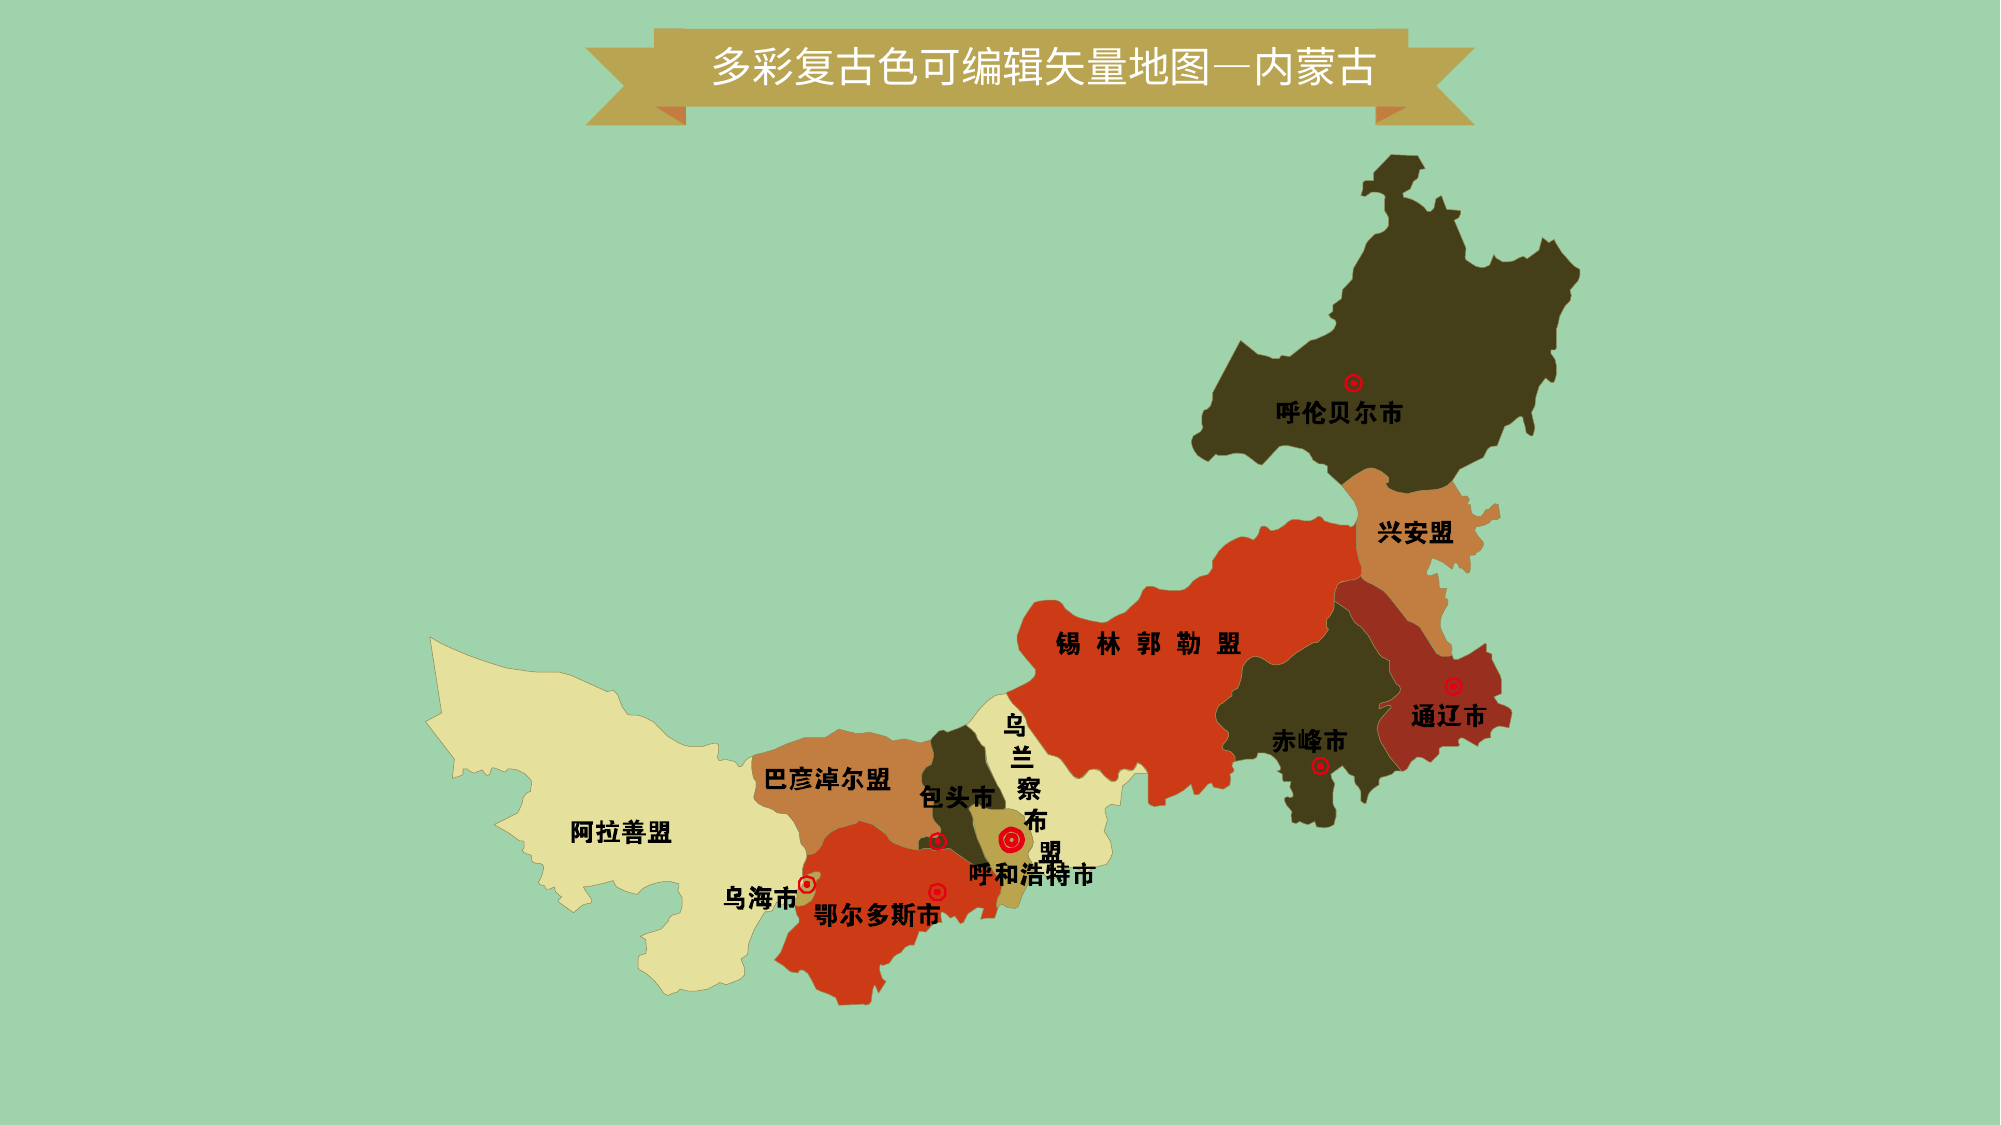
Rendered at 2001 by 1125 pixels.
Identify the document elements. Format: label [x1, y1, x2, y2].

text_box [1328, 401, 1351, 425]
text_box [840, 903, 863, 927]
text_box [409, 143, 1591, 1018]
text_box [1312, 758, 1329, 775]
text_box [799, 876, 816, 893]
text_box [1272, 729, 1296, 753]
text_box [966, 691, 1145, 872]
text_box [1276, 400, 1300, 425]
text_box [1404, 520, 1428, 545]
text_box [596, 820, 620, 843]
text_box [749, 727, 938, 857]
text_box [919, 785, 944, 808]
text_box [1380, 400, 1403, 425]
text_box [1298, 729, 1323, 753]
text_box [723, 885, 745, 910]
text_box [1354, 400, 1376, 425]
text_box [1463, 703, 1487, 728]
text_box [1429, 520, 1454, 544]
text_box [866, 767, 891, 791]
text_box [1445, 678, 1462, 695]
text_box [916, 722, 1008, 872]
text_box [1055, 631, 1080, 656]
text_box [1023, 808, 1048, 833]
text_box [571, 821, 593, 843]
text_box [815, 766, 839, 791]
text_box [794, 869, 823, 909]
text_box [1345, 374, 1362, 391]
text_box [1216, 632, 1241, 655]
text_box [972, 785, 995, 809]
text_box [1377, 520, 1402, 544]
text_box [1369, 412, 1377, 423]
text_box [994, 862, 1018, 886]
text_box [1073, 862, 1096, 886]
text_box [866, 903, 889, 927]
text_box [423, 634, 809, 998]
text_box [765, 768, 787, 790]
text_box [1437, 703, 1462, 728]
text_box [647, 821, 672, 843]
text_box [1006, 835, 1016, 846]
text_box [972, 806, 1036, 911]
text_box [1010, 764, 1034, 768]
text_box [748, 885, 773, 910]
text_box [1301, 400, 1327, 425]
text_box [1218, 600, 1403, 830]
text_box [1337, 580, 1515, 774]
text_box [774, 885, 797, 910]
text_box [1189, 152, 1583, 491]
text_box [930, 833, 947, 850]
text_box [584, 28, 1476, 126]
text_box [1324, 729, 1347, 752]
text_box [1411, 704, 1435, 728]
text_box [946, 786, 969, 809]
text_box [1013, 757, 1031, 761]
text_box [856, 778, 864, 789]
text_box [1012, 745, 1031, 754]
text_box [1038, 840, 1063, 864]
text_box [917, 903, 940, 926]
text_box [814, 904, 837, 927]
text_box [1004, 514, 1364, 809]
text_box [1004, 713, 1025, 737]
text_box [622, 819, 646, 845]
text_box [1000, 828, 1023, 851]
text_box [1339, 466, 1503, 659]
text_box [969, 862, 993, 886]
text_box [841, 766, 863, 791]
text_box [1020, 862, 1045, 886]
text_box [1177, 631, 1200, 656]
text_box [1038, 864, 1048, 879]
text_box [789, 766, 813, 791]
text_box [1046, 862, 1070, 886]
text_box [1137, 631, 1161, 656]
text_box [1096, 631, 1121, 656]
text_box [1017, 776, 1041, 801]
text_box [772, 823, 1000, 1008]
text_box [891, 903, 916, 927]
text_box [929, 883, 946, 901]
